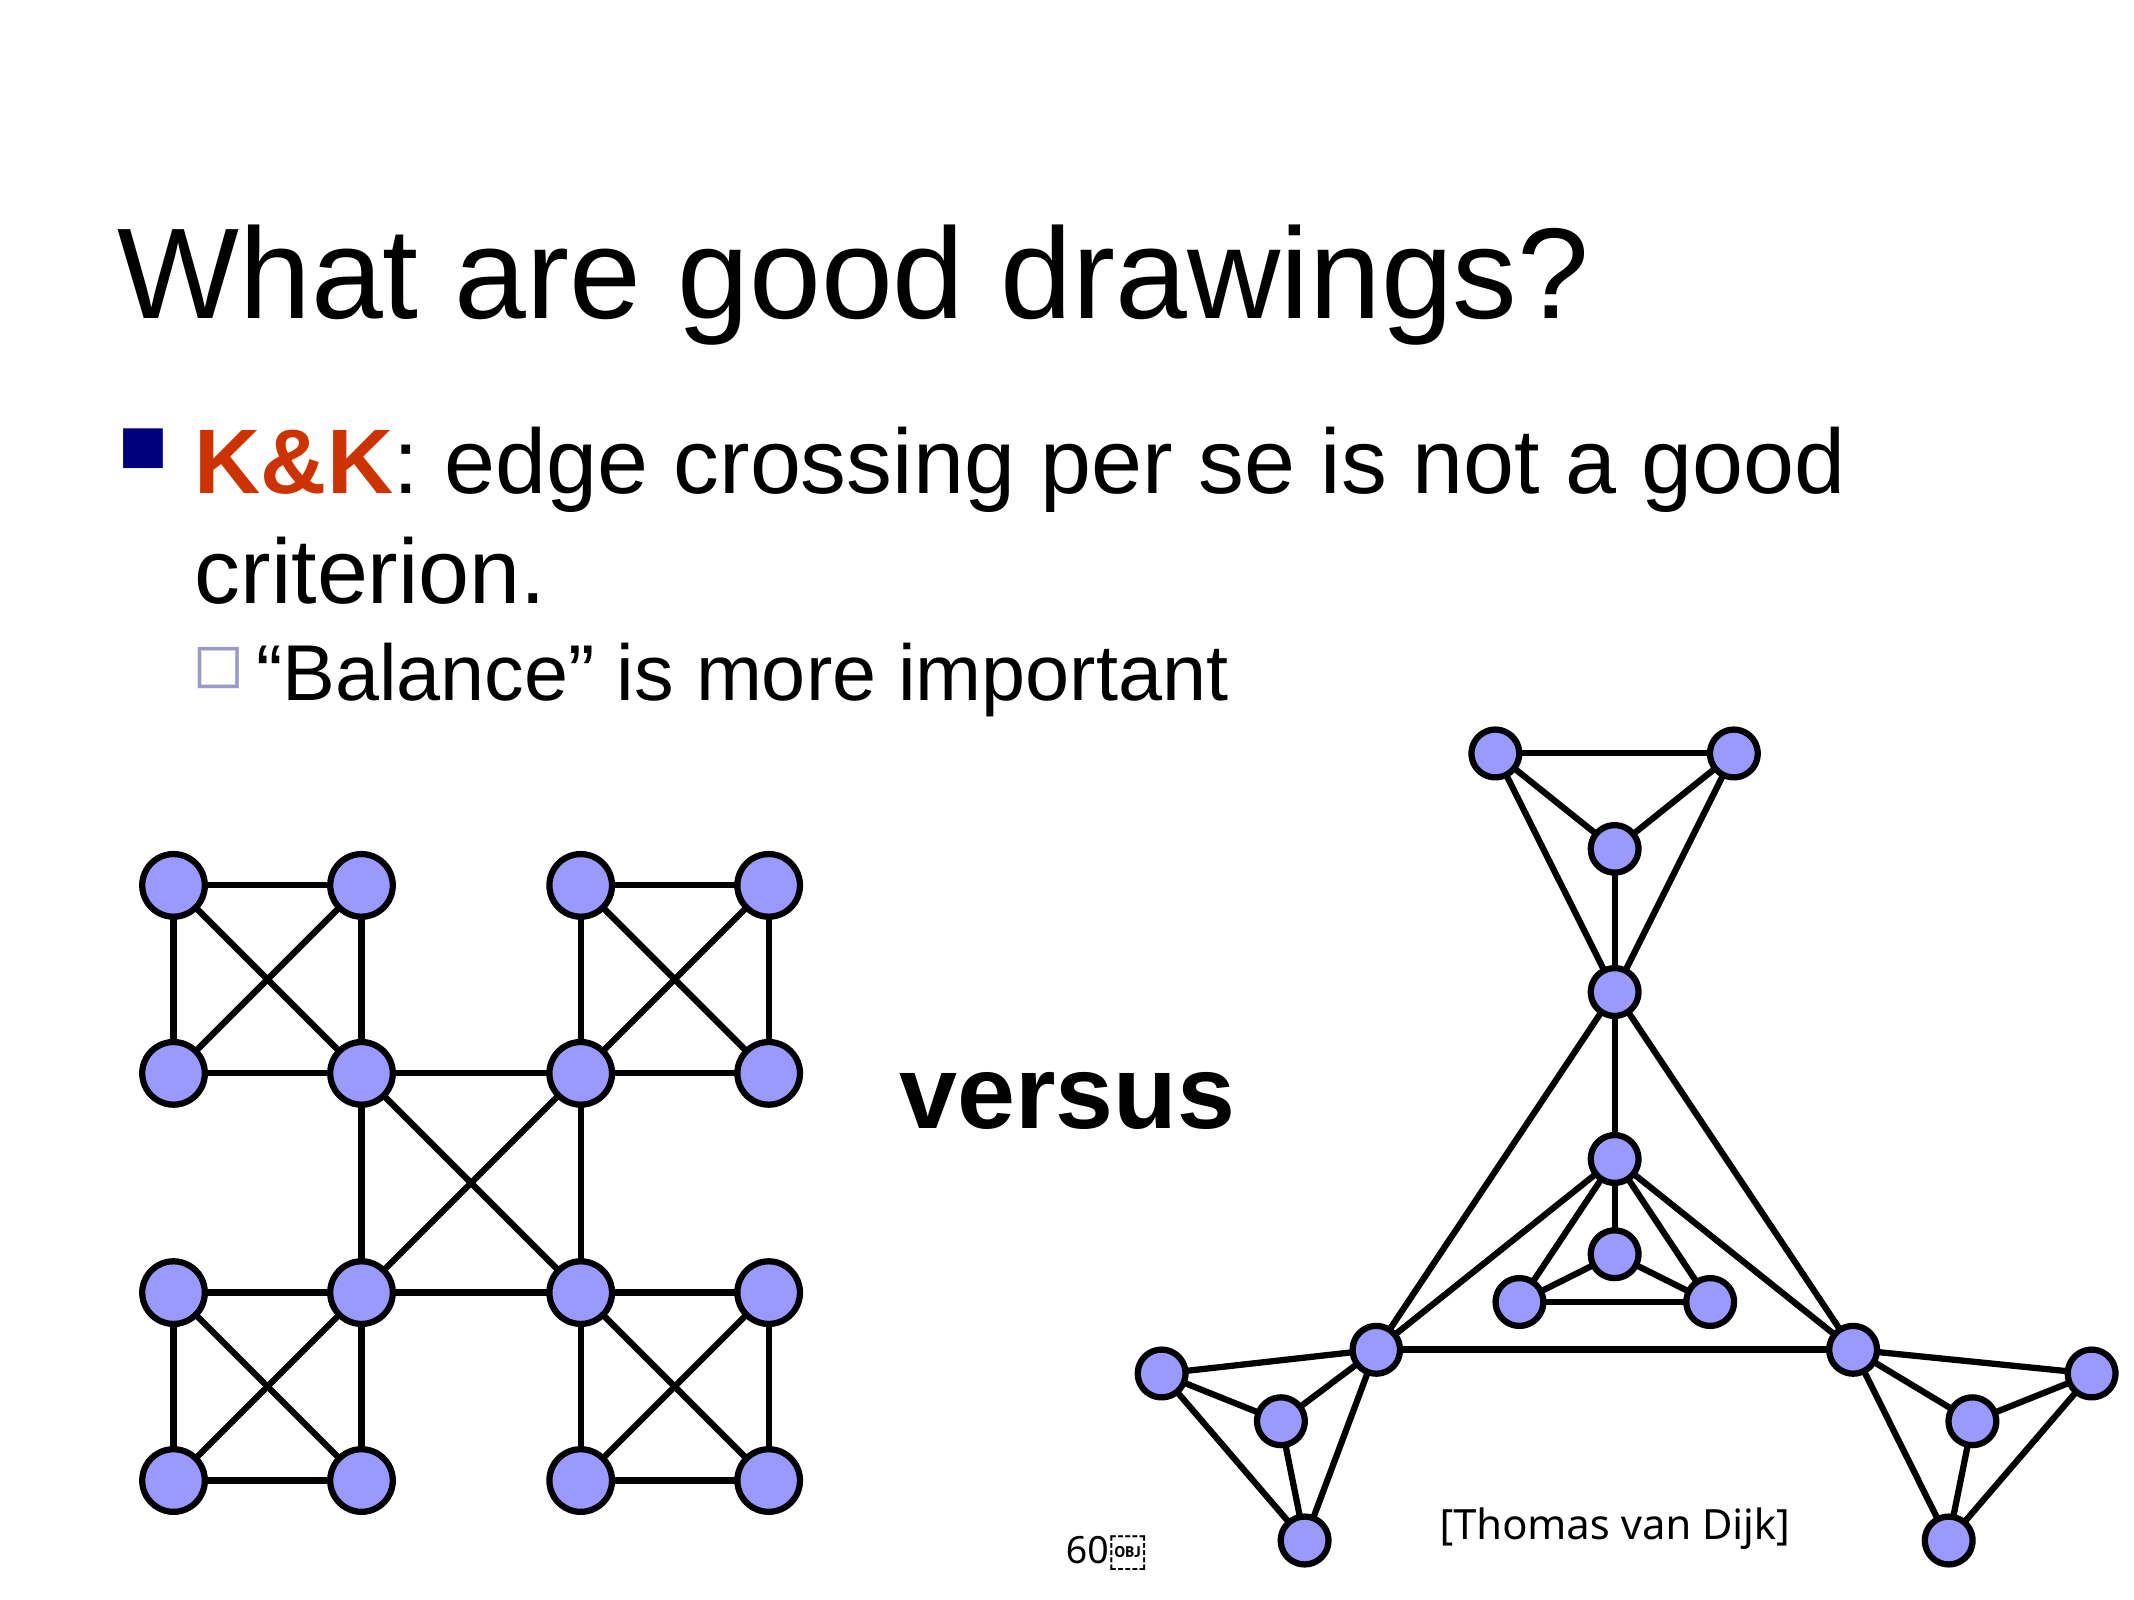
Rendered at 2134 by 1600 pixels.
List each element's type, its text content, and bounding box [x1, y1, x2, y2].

text_box [1710, 729, 1758, 778]
text_box [1352, 1325, 1401, 1374]
text_box [1829, 1325, 1878, 1374]
text_box [1686, 1278, 1735, 1326]
text_box 60￼ [916, 1517, 1155, 1586]
text_box [1590, 968, 1639, 1016]
text_box [1924, 1516, 1973, 1565]
text_box [1948, 1397, 1997, 1446]
text_box [1590, 1135, 1639, 1183]
text_box [2067, 1349, 2116, 1398]
text_box [1257, 1397, 1305, 1446]
text_box [1590, 825, 1639, 873]
text_box [1280, 1516, 1329, 1565]
text_box [1471, 729, 1520, 778]
text_box [1590, 1230, 1639, 1279]
text_box [Thomas van Dijk] [1431, 1489, 1799, 1557]
title What are good drawings? [106, 106, 2028, 390]
list K&K: edge crossing per se is not a good criterion. “Balance” is more important [106, 390, 2028, 1370]
text_box versus [888, 1014, 1387, 1161]
text_box [1137, 1349, 1186, 1398]
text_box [141, 853, 801, 1512]
text_box [1495, 1278, 1544, 1326]
